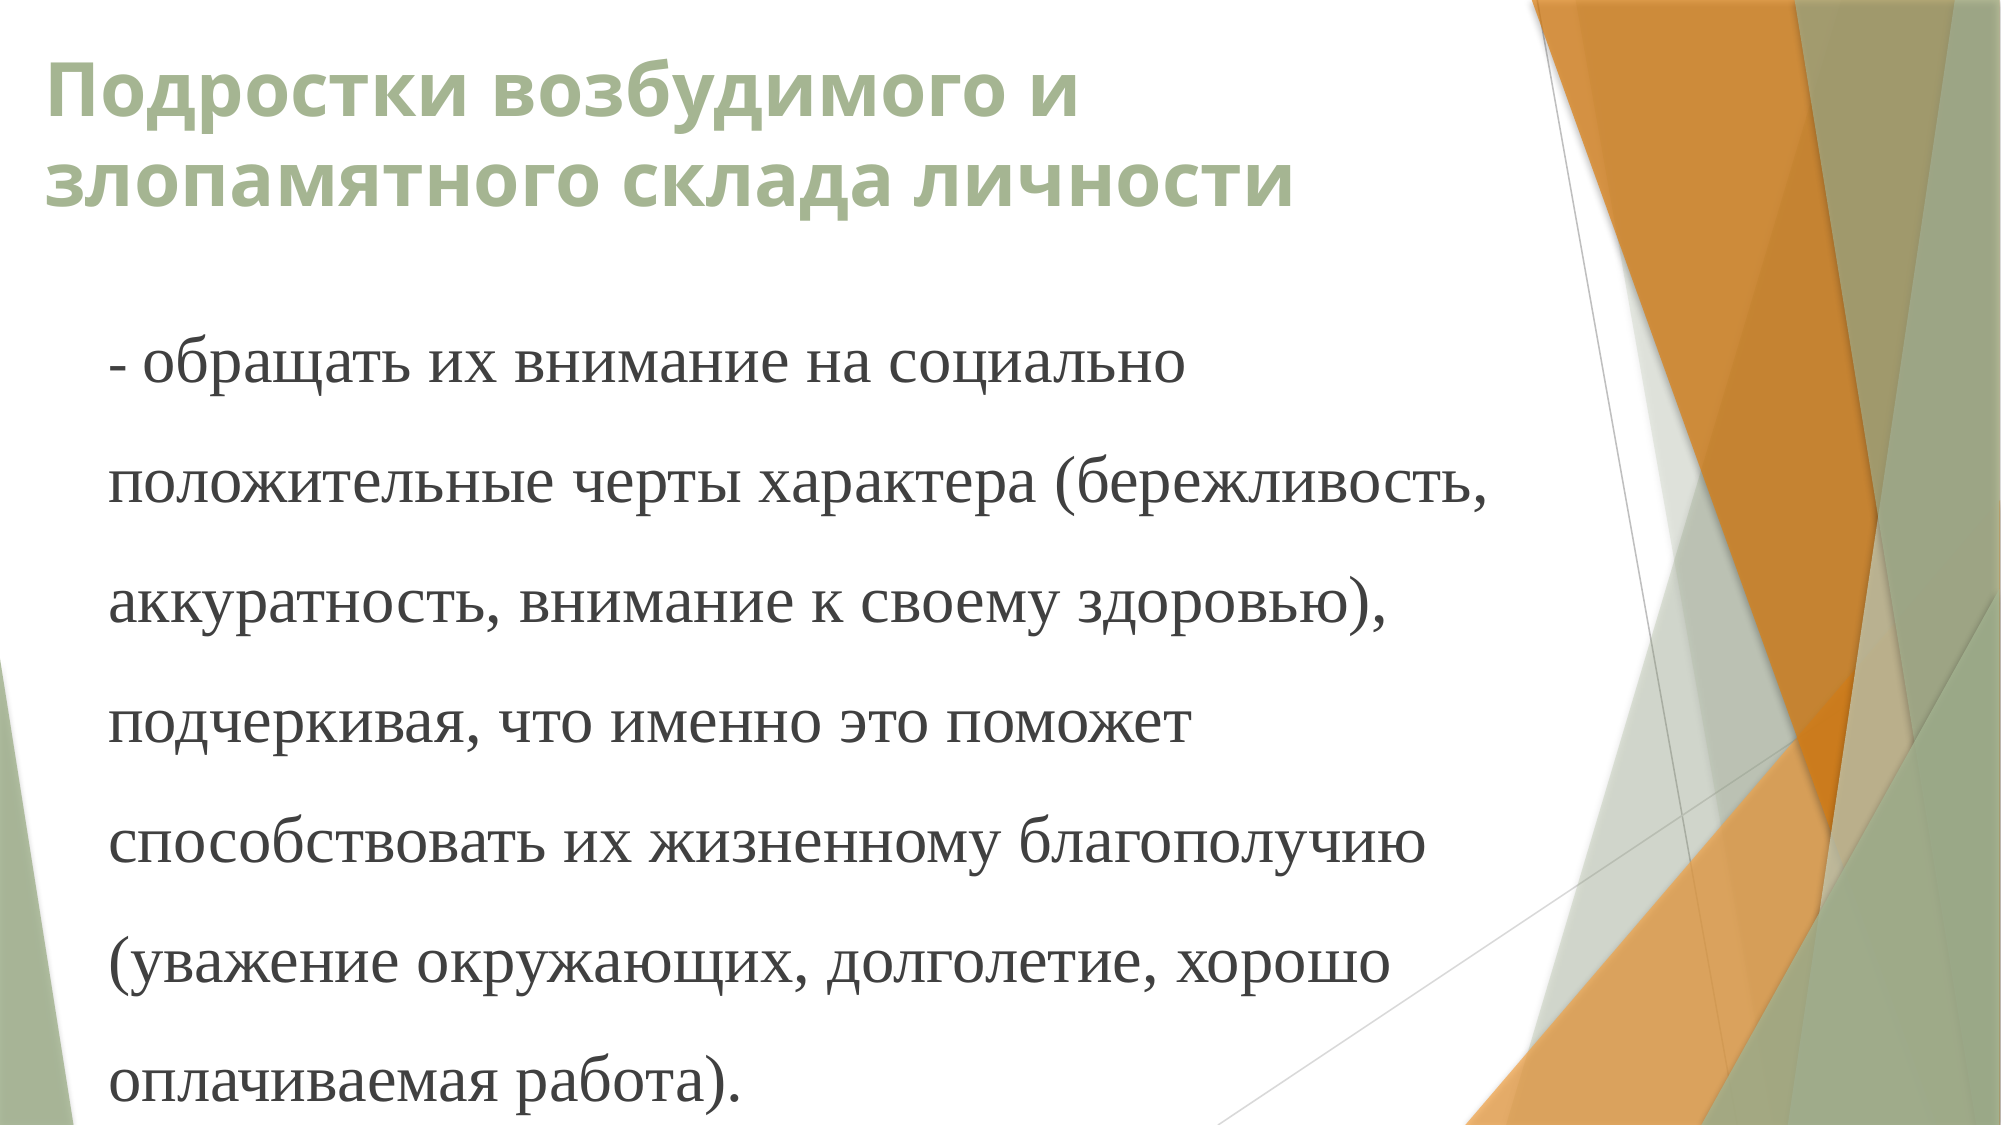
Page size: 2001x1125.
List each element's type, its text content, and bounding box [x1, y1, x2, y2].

list - обращать их внимание на социально положительные черты характера (бережливость, аккуратность, внимание к своему здоровью), подчеркивая, что именно это поможет способствовать их жизненному благополучию (уважение окружающих, долголетие, хорошо оплачиваемая работа). [93, 268, 1641, 1016]
title Подростки возбудимого и злопамятного склада личности [29, 34, 1564, 244]
